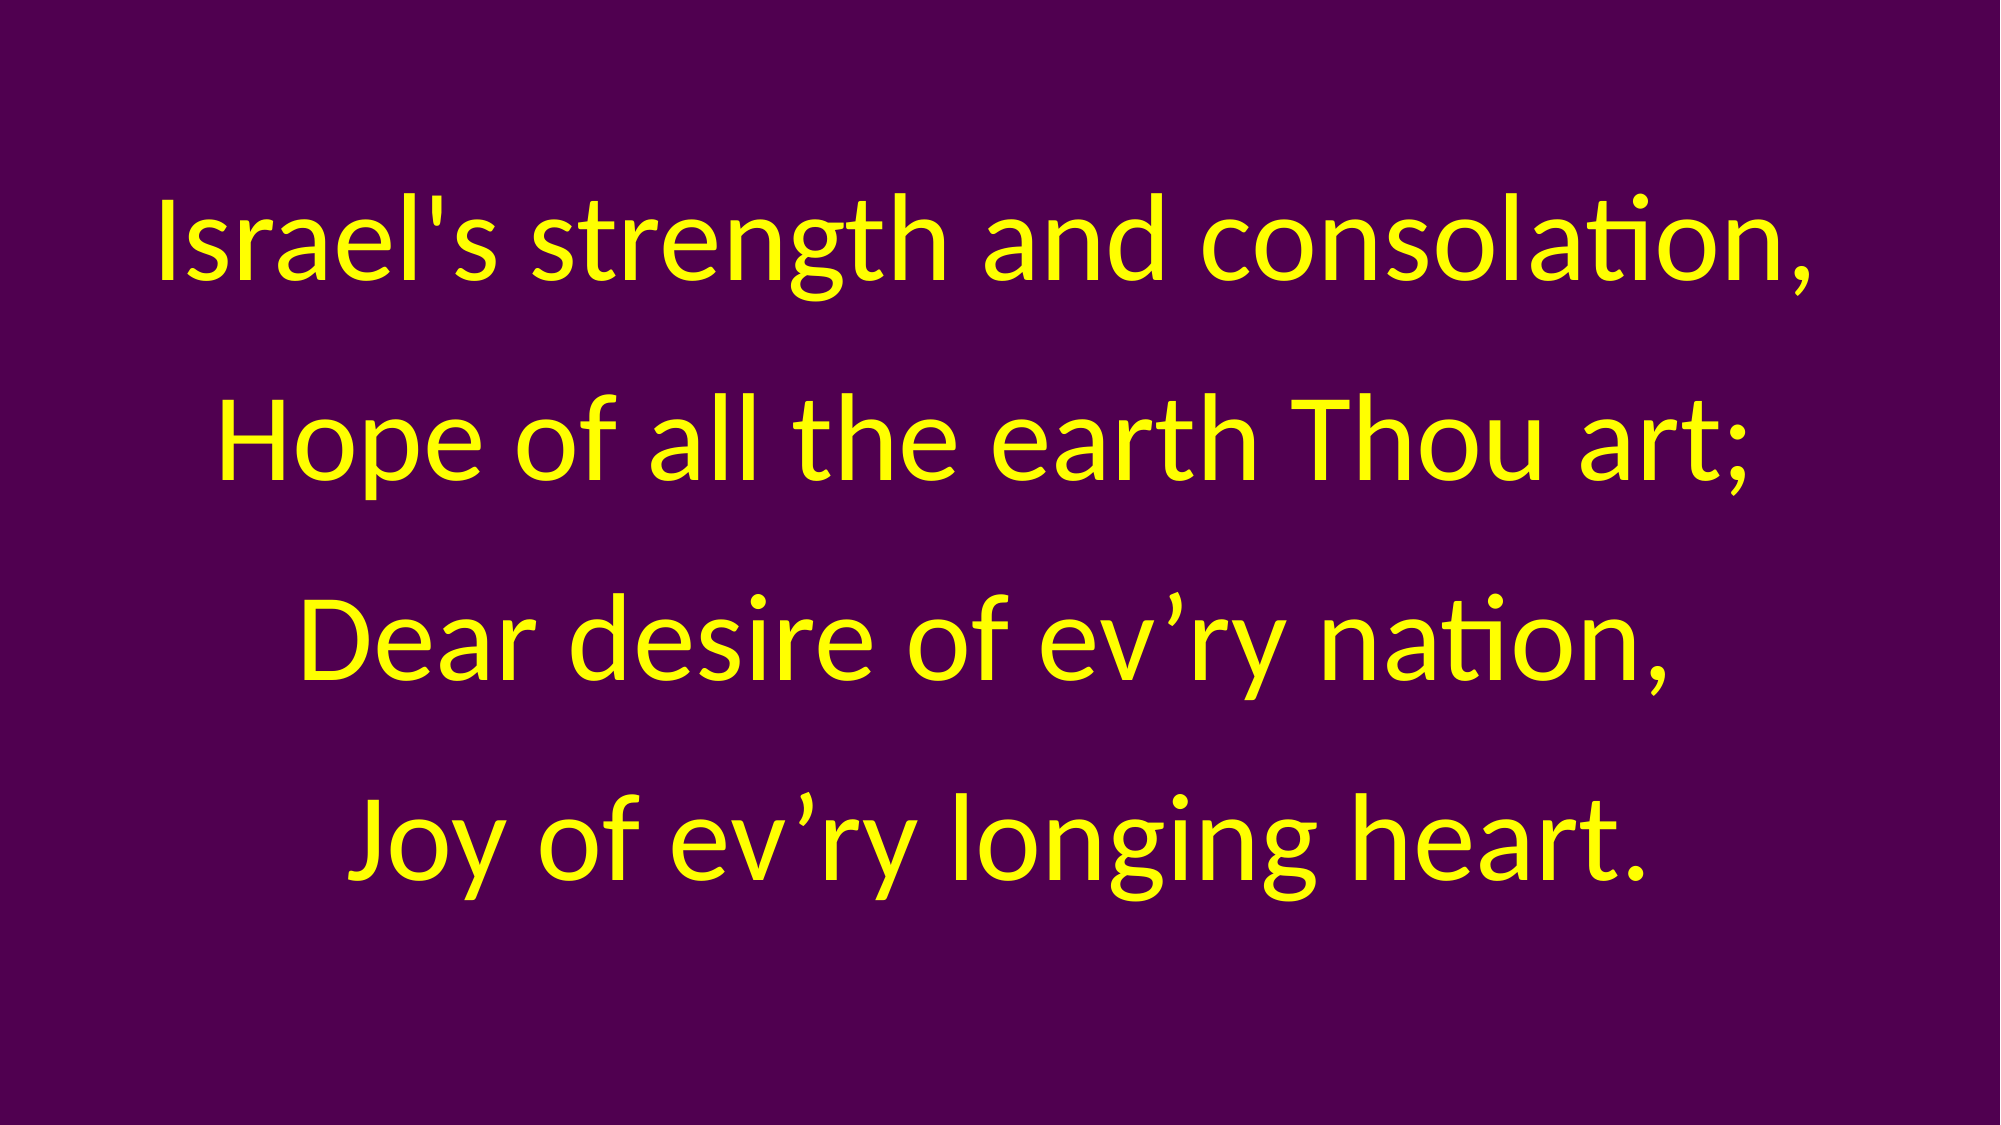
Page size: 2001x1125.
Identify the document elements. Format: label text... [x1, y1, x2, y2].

text_box Israel's strength and consolation, Hope of all the earth Thou art; Dear desire of ev’ry nation, Joy of ev’ry longing heart. [0, 148, 2000, 914]
